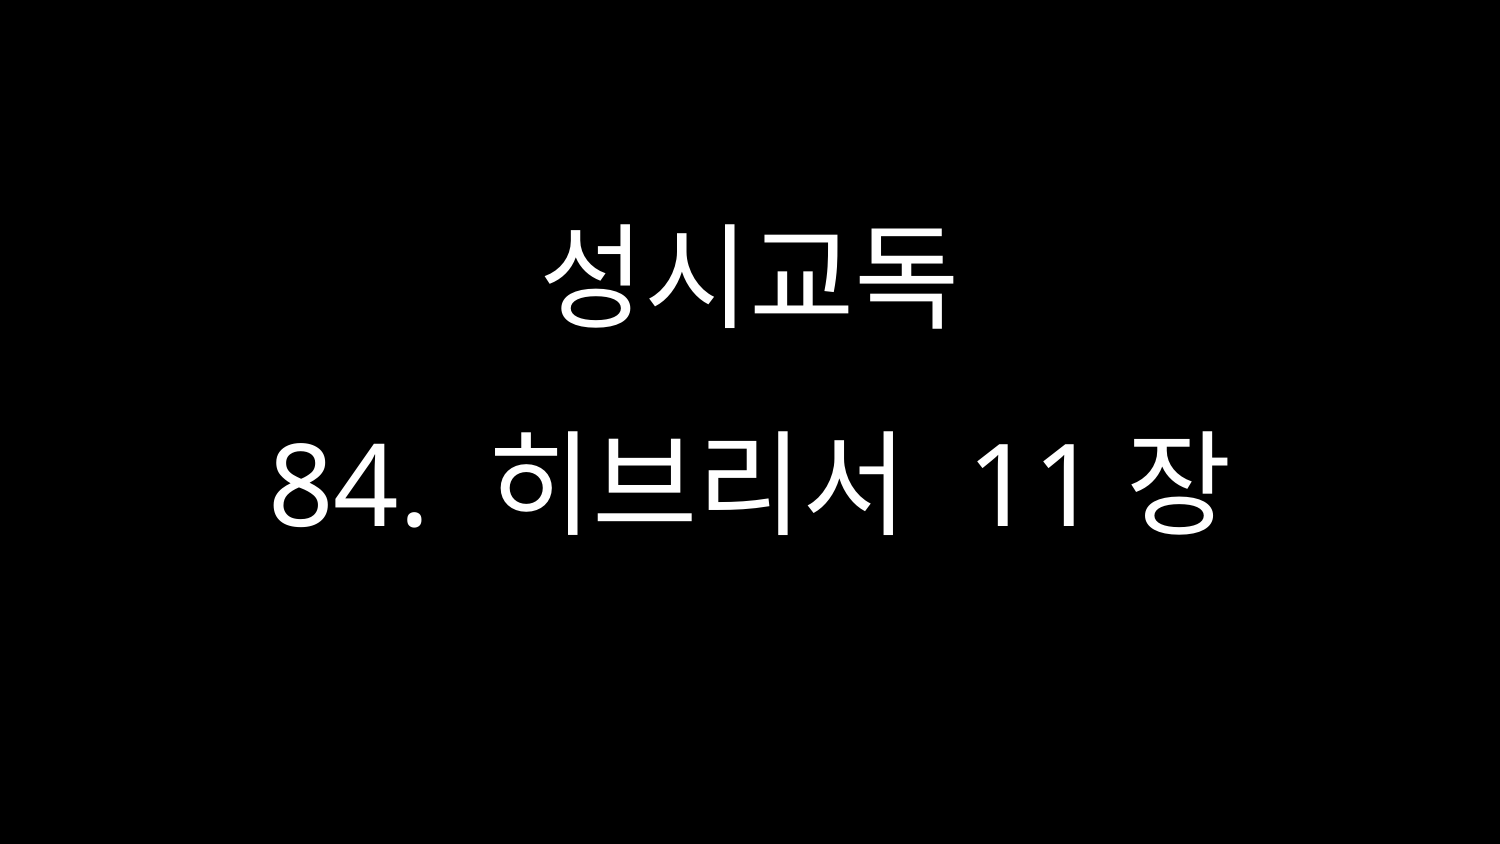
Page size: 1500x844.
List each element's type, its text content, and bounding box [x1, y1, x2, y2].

text_box 성시교독 84. 히브리서 11장 [0, 197, 1500, 558]
